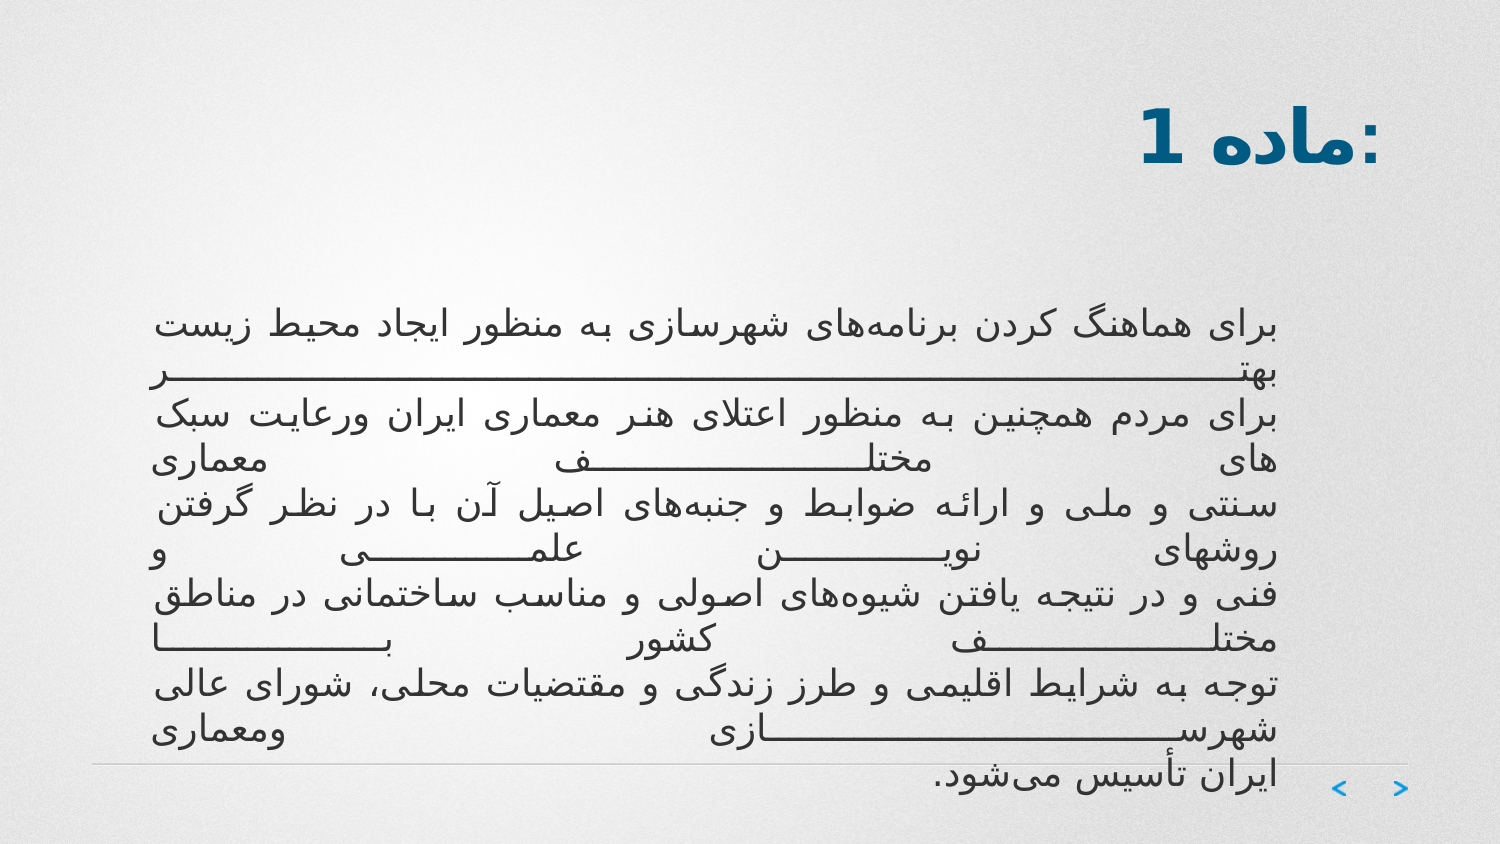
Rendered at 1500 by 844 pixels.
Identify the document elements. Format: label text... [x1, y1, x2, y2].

text_box برای هماهنگ کردن برنامه‌های شهرسازی به منظور ایجاد محیط زیست بهتر برای مردم همچنین به منظور اعتلای هنر معماری ایران و‌رعایت سبک های مختلف معماری سنتی و ملی و ارائه ضوابط و جنبه‌های اصیل آن با در نظر گرفتن روشهای نوین علمی و فنی و در نتیجه یافتن ‌شیوه‌های اصولی و مناسب ساختمانی در مناطق مختلف کشور با توجه به شرایط اقلیمی و طرز زندگی و مقتضیات محلی، شورای عالی شهرسازی و‌معماری ایران تأسیس می‌شود. [135, 291, 1294, 802]
picture [0, 0, 1500, 844]
title ماده 1: [99, 79, 1399, 187]
